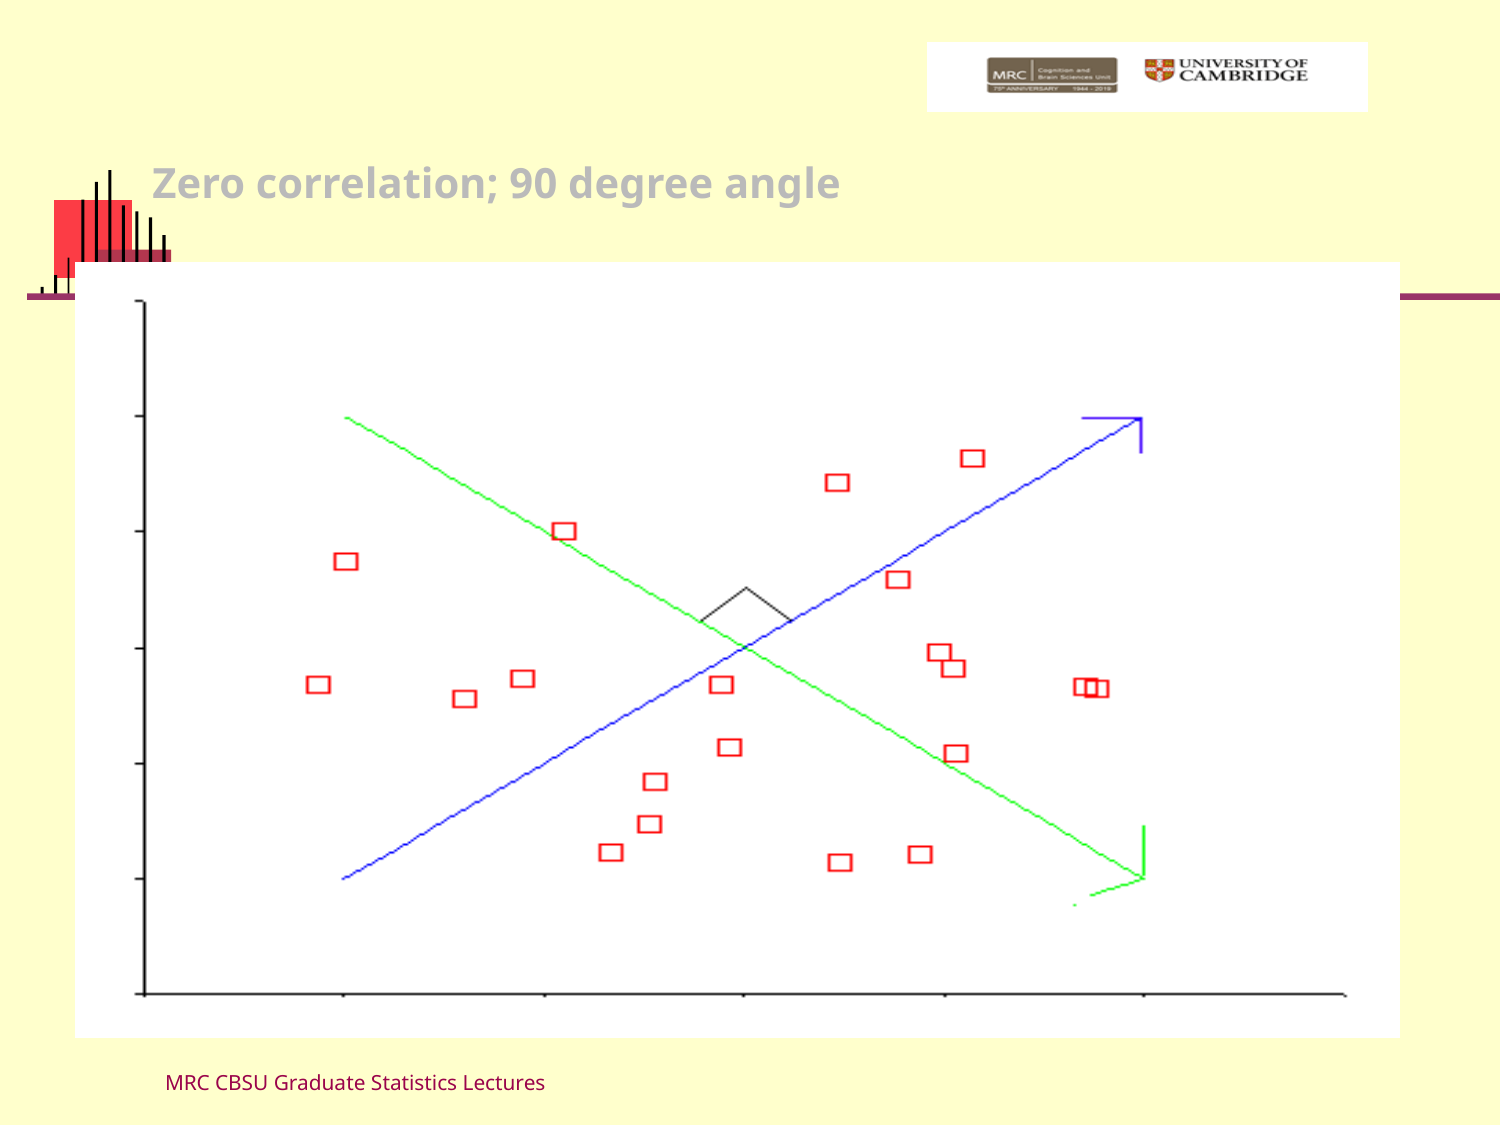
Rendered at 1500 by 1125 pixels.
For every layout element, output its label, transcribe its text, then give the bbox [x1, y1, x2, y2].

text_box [74, 262, 1401, 1038]
title Zero correlation; 90 degree angle [137, 137, 988, 233]
picture [927, 42, 1368, 112]
footer MRC CBSU Graduate Statistics Lectures [149, 1062, 988, 1101]
